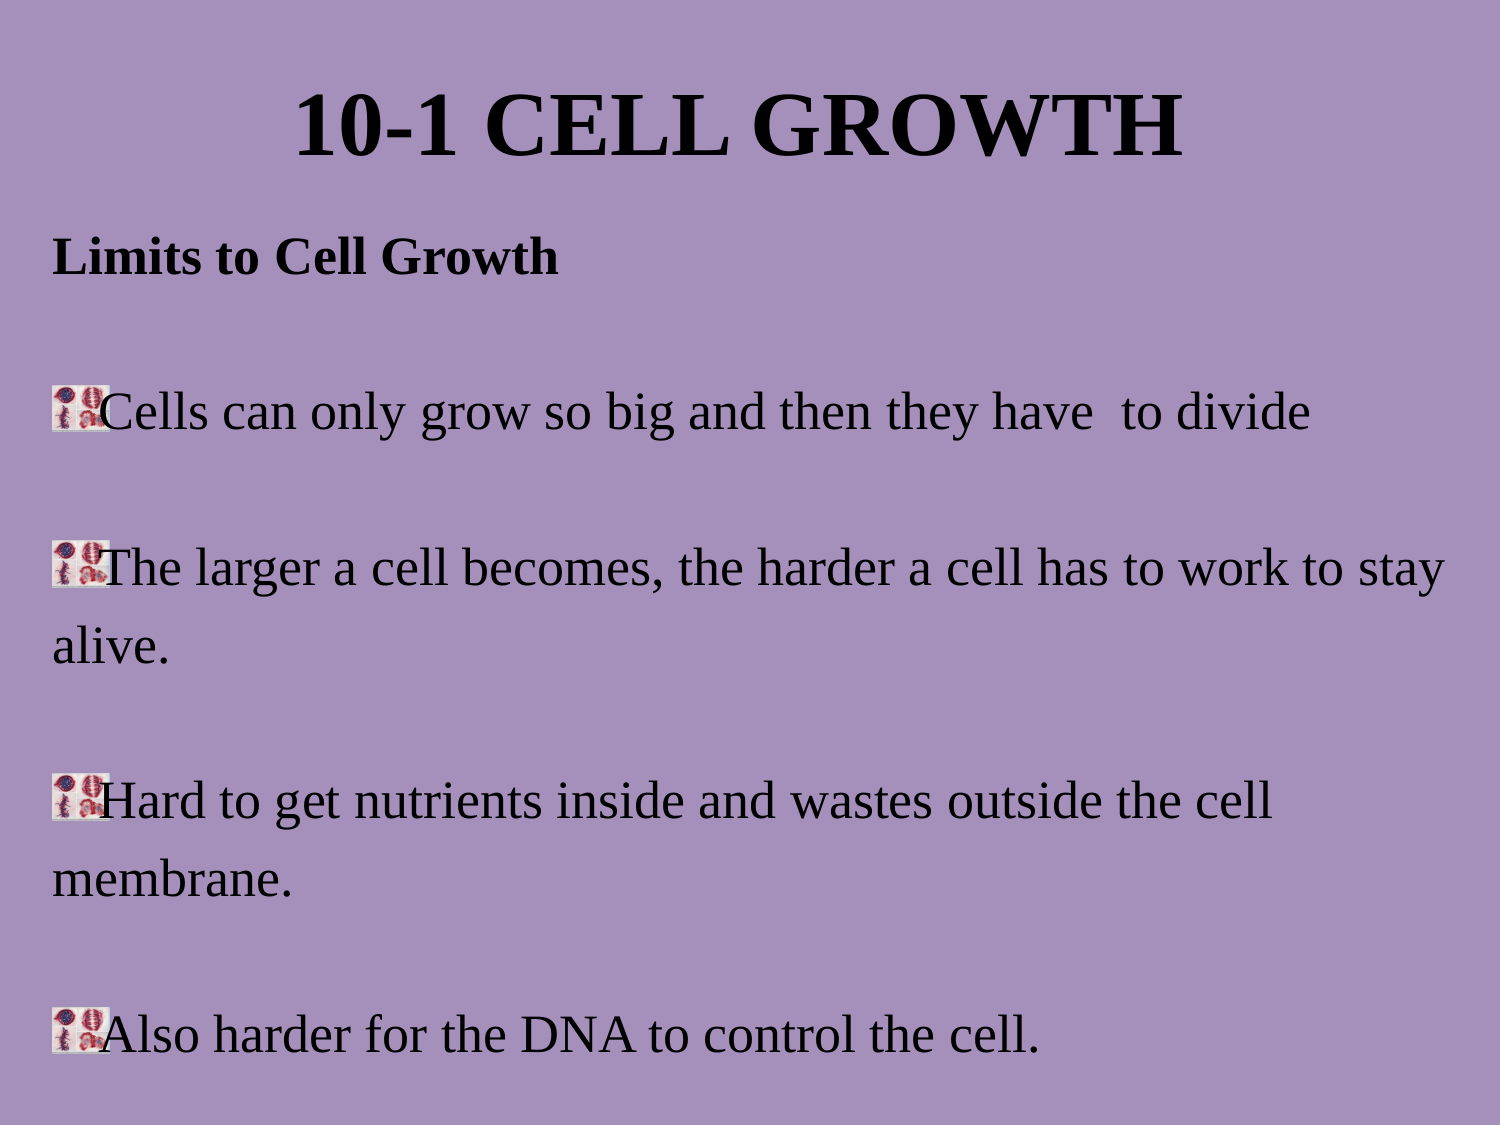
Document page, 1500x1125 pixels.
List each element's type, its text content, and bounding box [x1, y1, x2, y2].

picture [52, 385, 100, 432]
picture [52, 773, 100, 821]
picture [52, 540, 100, 588]
list Limits to Cell Growth Cells can only grow so big and then they have to divide The larger a cell becomes, the harder a cell has to work to stay alive. Hard to get nutrients inside and wastes outside the cell membrane. Also harder for the DNA to control the cell. [37, 200, 1463, 1075]
picture [52, 1007, 100, 1054]
title 10-1 CELL GROWTH [75, 24, 1425, 200]
